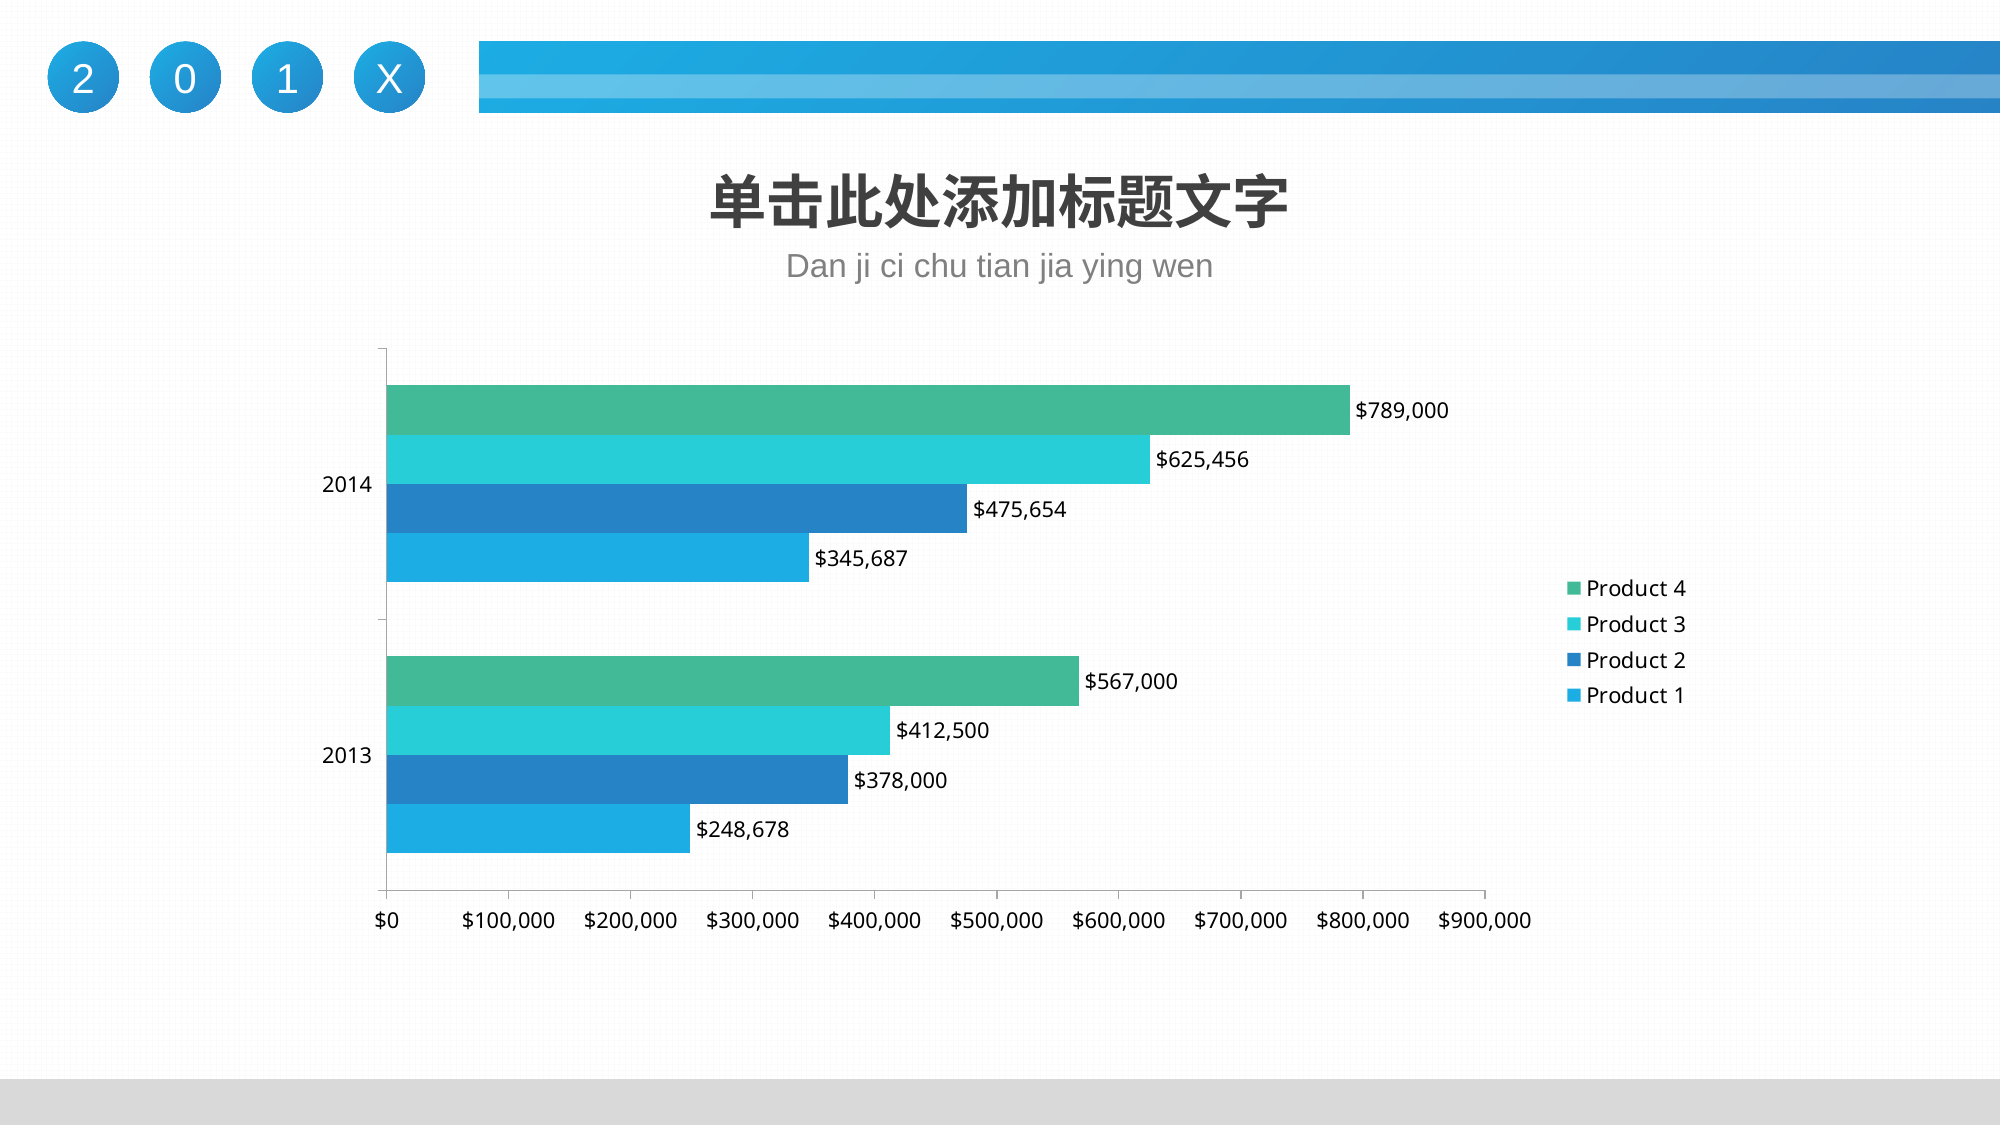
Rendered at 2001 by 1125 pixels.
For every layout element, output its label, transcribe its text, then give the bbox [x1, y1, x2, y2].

title 单击此处添加标题文字 [293, 171, 1707, 253]
text_box Dan ji ci chu tian jia ying wen [693, 241, 1307, 298]
chart [293, 336, 1707, 948]
